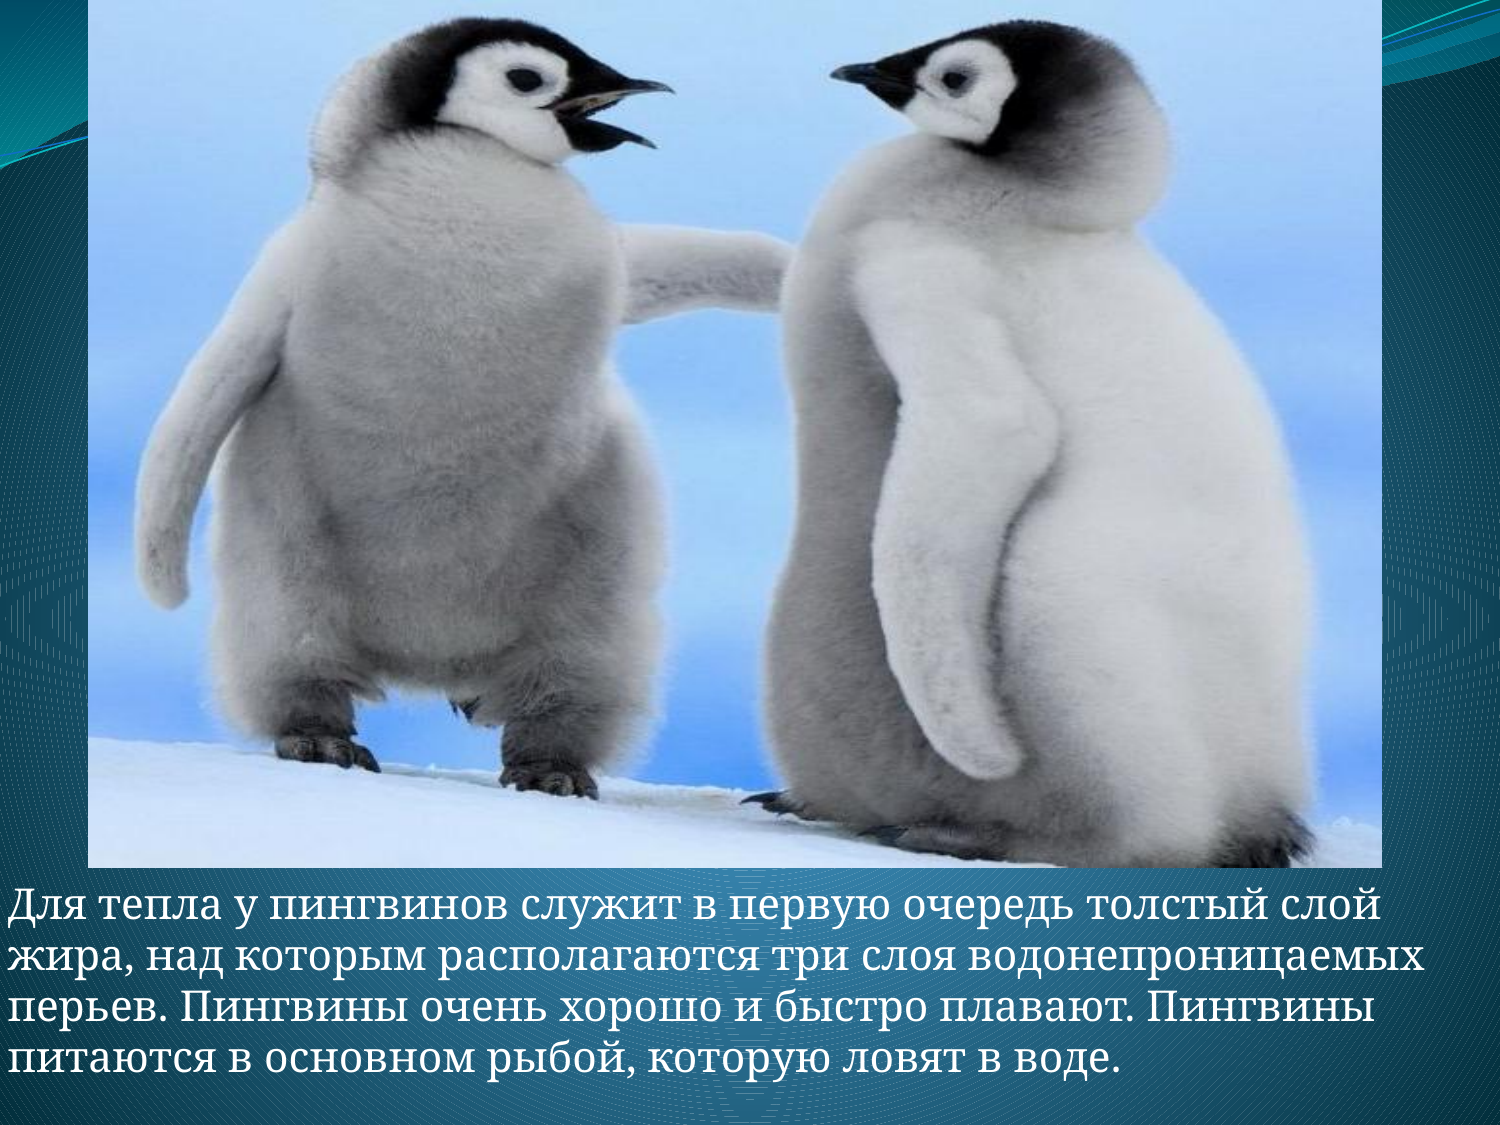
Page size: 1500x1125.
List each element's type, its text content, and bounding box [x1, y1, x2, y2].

list Для тепла у пингвинов служит в первую очередь толстый слой жира, над которым располагаются три слоя водонепроницаемых перьев. Пингвины очень хорошо и быстро плавают. Пингвины питаются в основном рыбой, которую ловят в воде. [0, 869, 1500, 1125]
picture [88, 0, 1383, 868]
